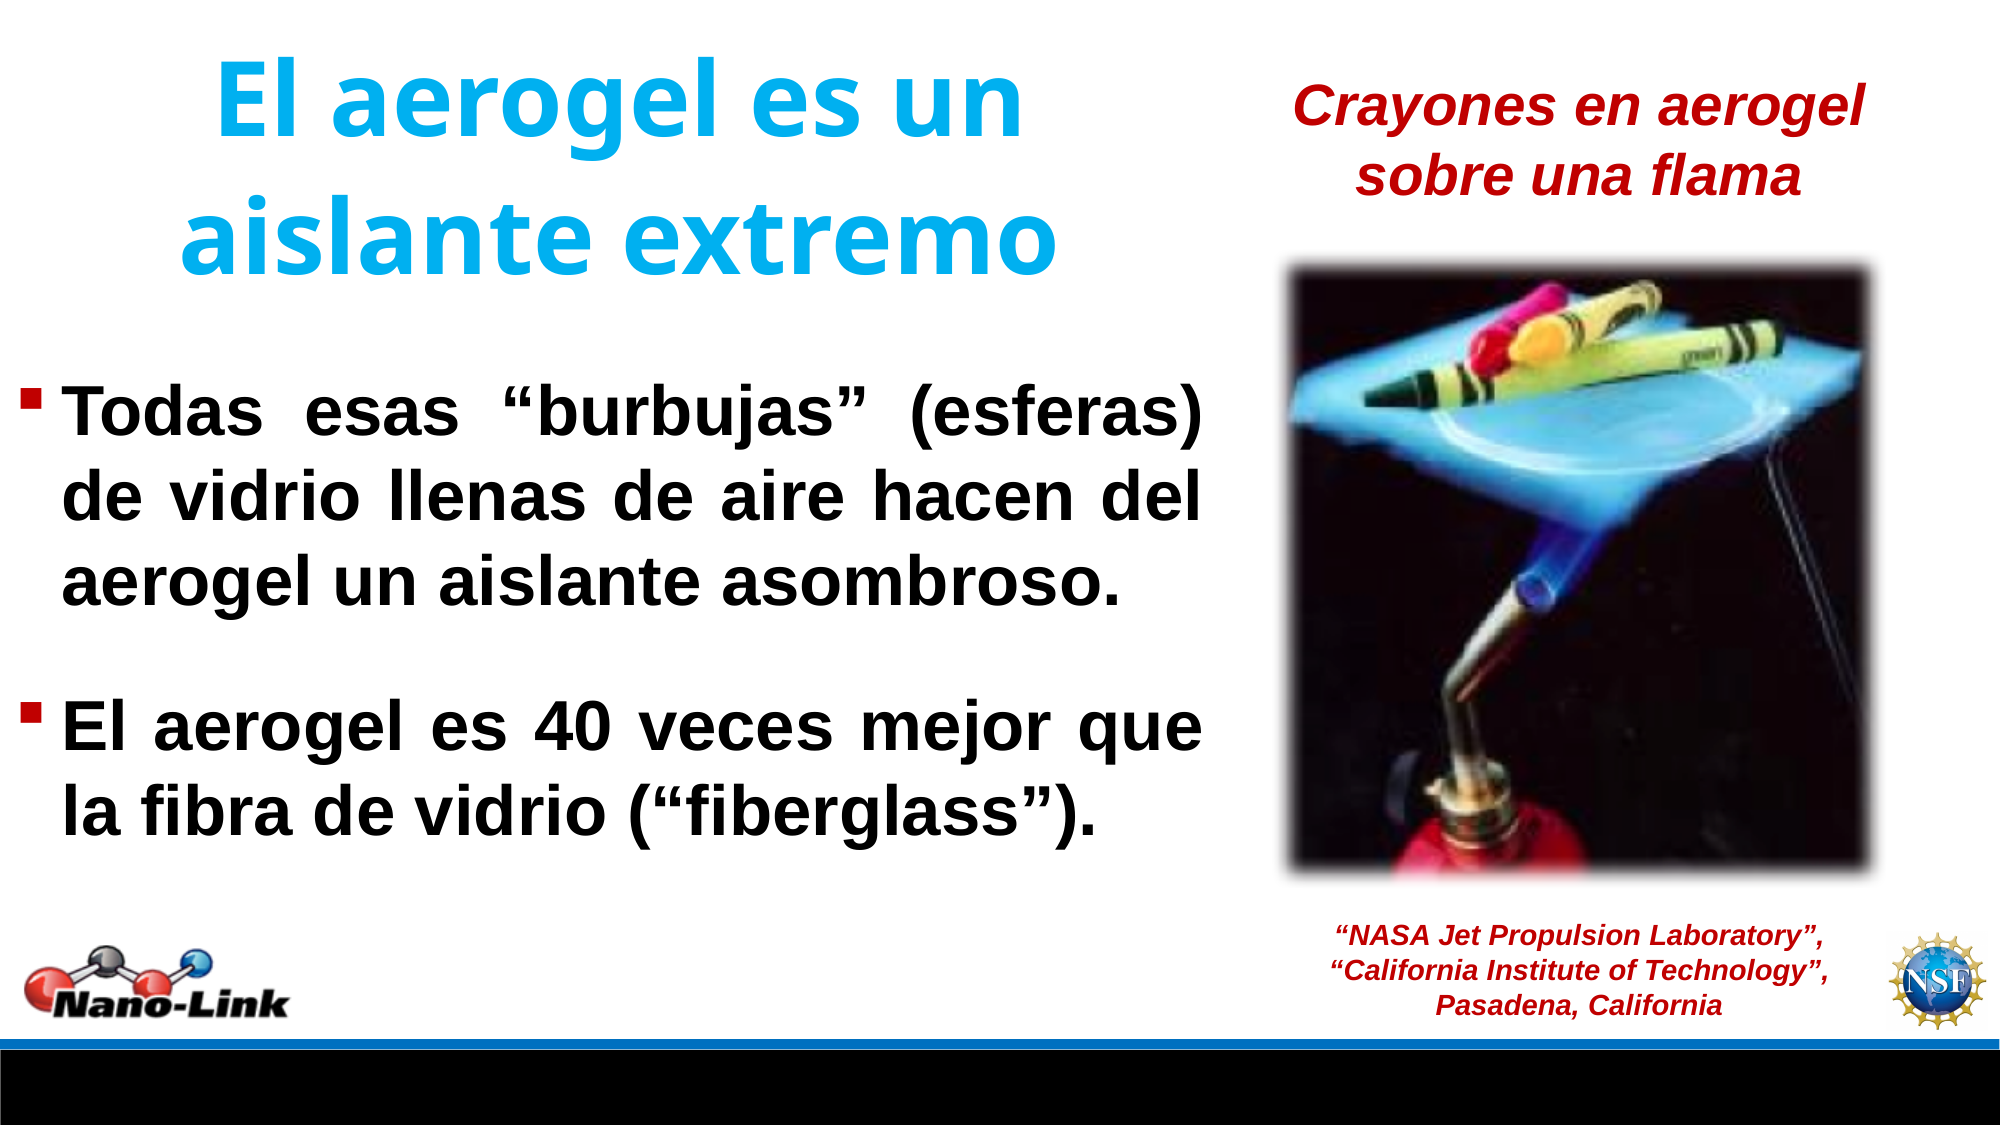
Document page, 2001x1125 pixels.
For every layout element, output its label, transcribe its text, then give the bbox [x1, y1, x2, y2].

text_box “NASA Jet Propulsion Laboratory”, “California Institute of Technology”, Pasadena, California [1303, 909, 1856, 1029]
text_box Todas esas “burbujas” (esferas) de vidrio llenas de aire hacen del aerogel un aislante asombroso. El aerogel es 40 veces mejor que la fibra de vidrio (“fiberglass”). [0, 357, 1220, 857]
picture [1886, 931, 1988, 1032]
picture [1271, 248, 1888, 890]
text_box El aerogel es un aislante extremo [1, 24, 1238, 291]
picture [16, 935, 305, 1032]
text_box Crayones en aerogel sobre una flama [1271, 59, 1887, 214]
